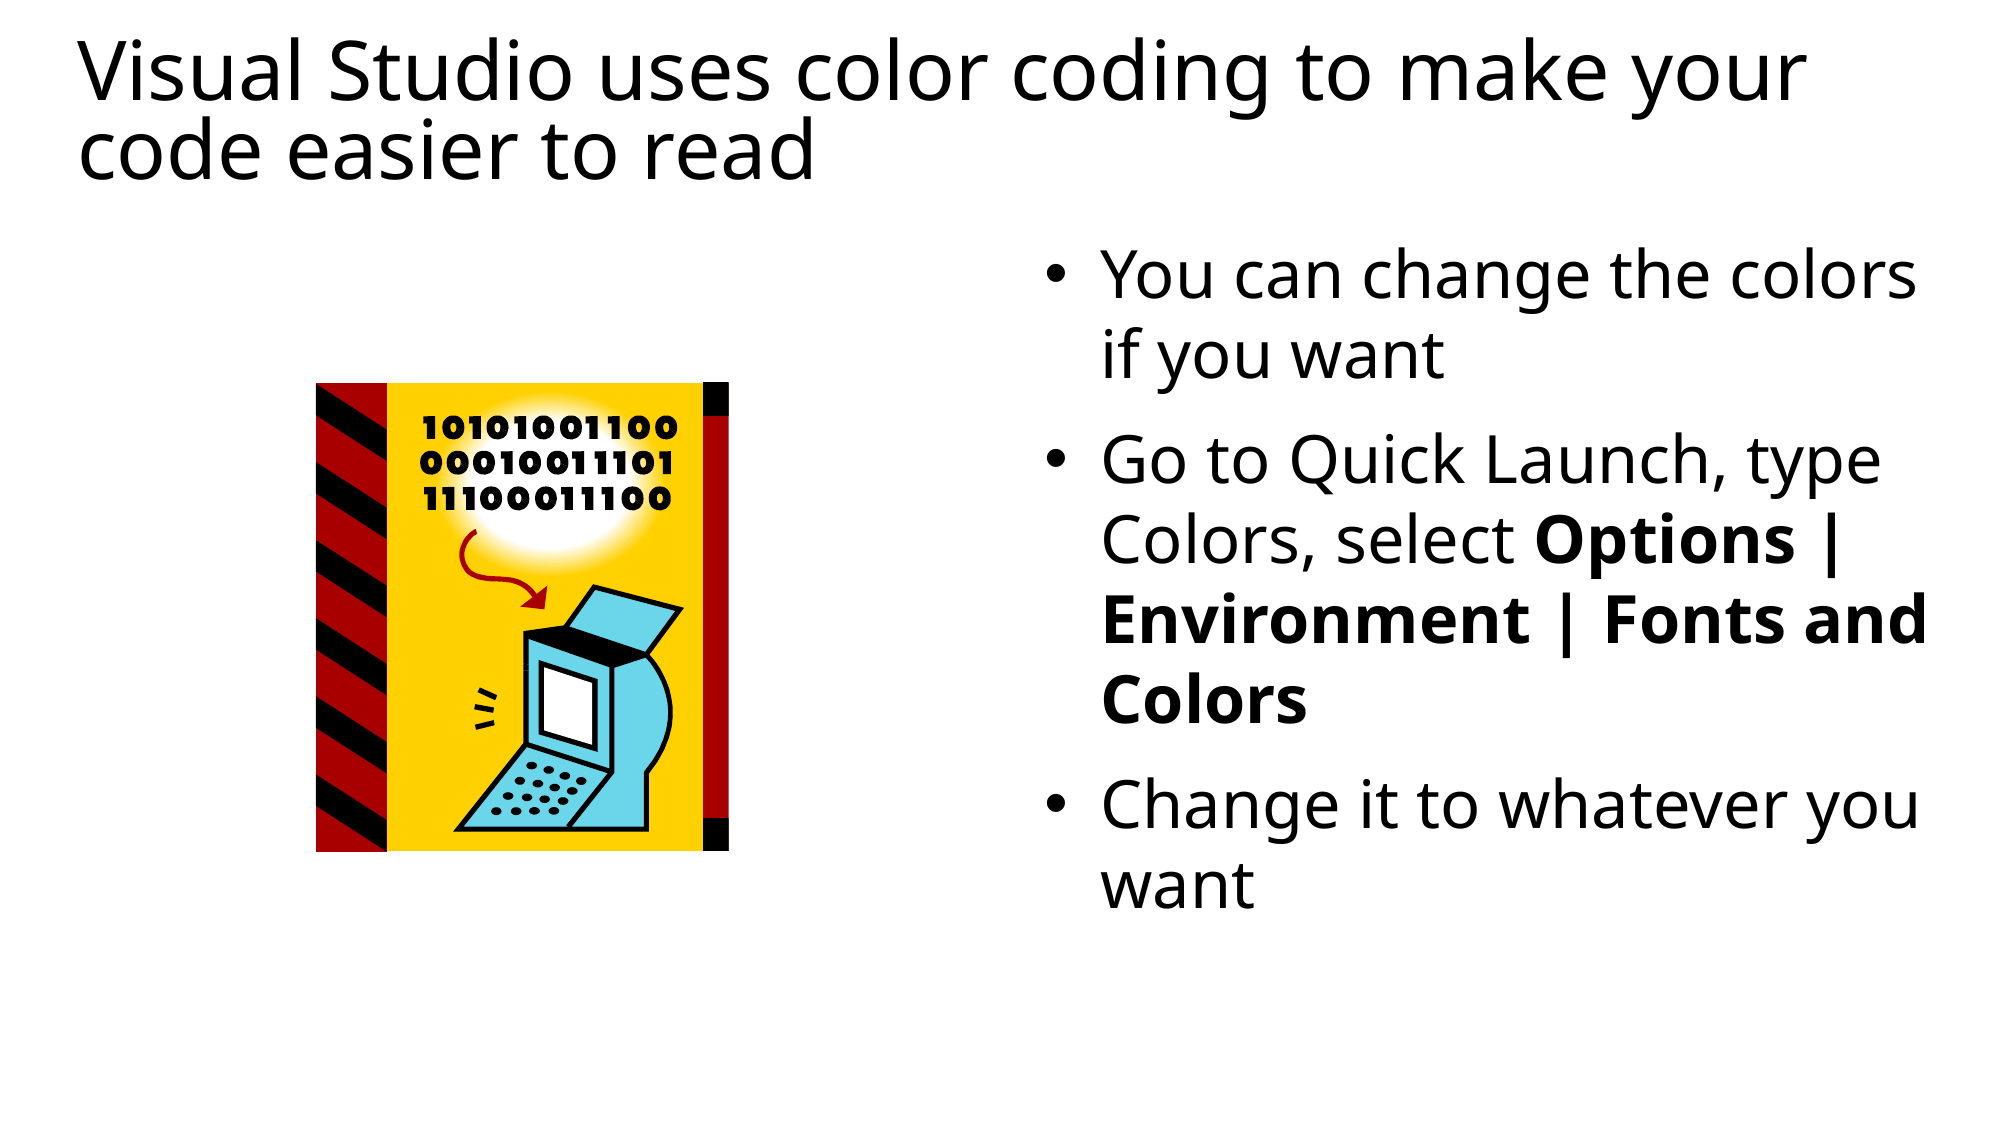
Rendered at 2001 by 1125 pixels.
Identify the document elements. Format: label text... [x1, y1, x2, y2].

list You can change the colors if you want Go to Quick Launch, type Colors, select Options | Environment | Fonts and Colors Change it to whatever you want [1029, 224, 1952, 1038]
picture [315, 381, 729, 853]
title Visual Studio uses color coding to make your code easier to read [62, 29, 1953, 205]
